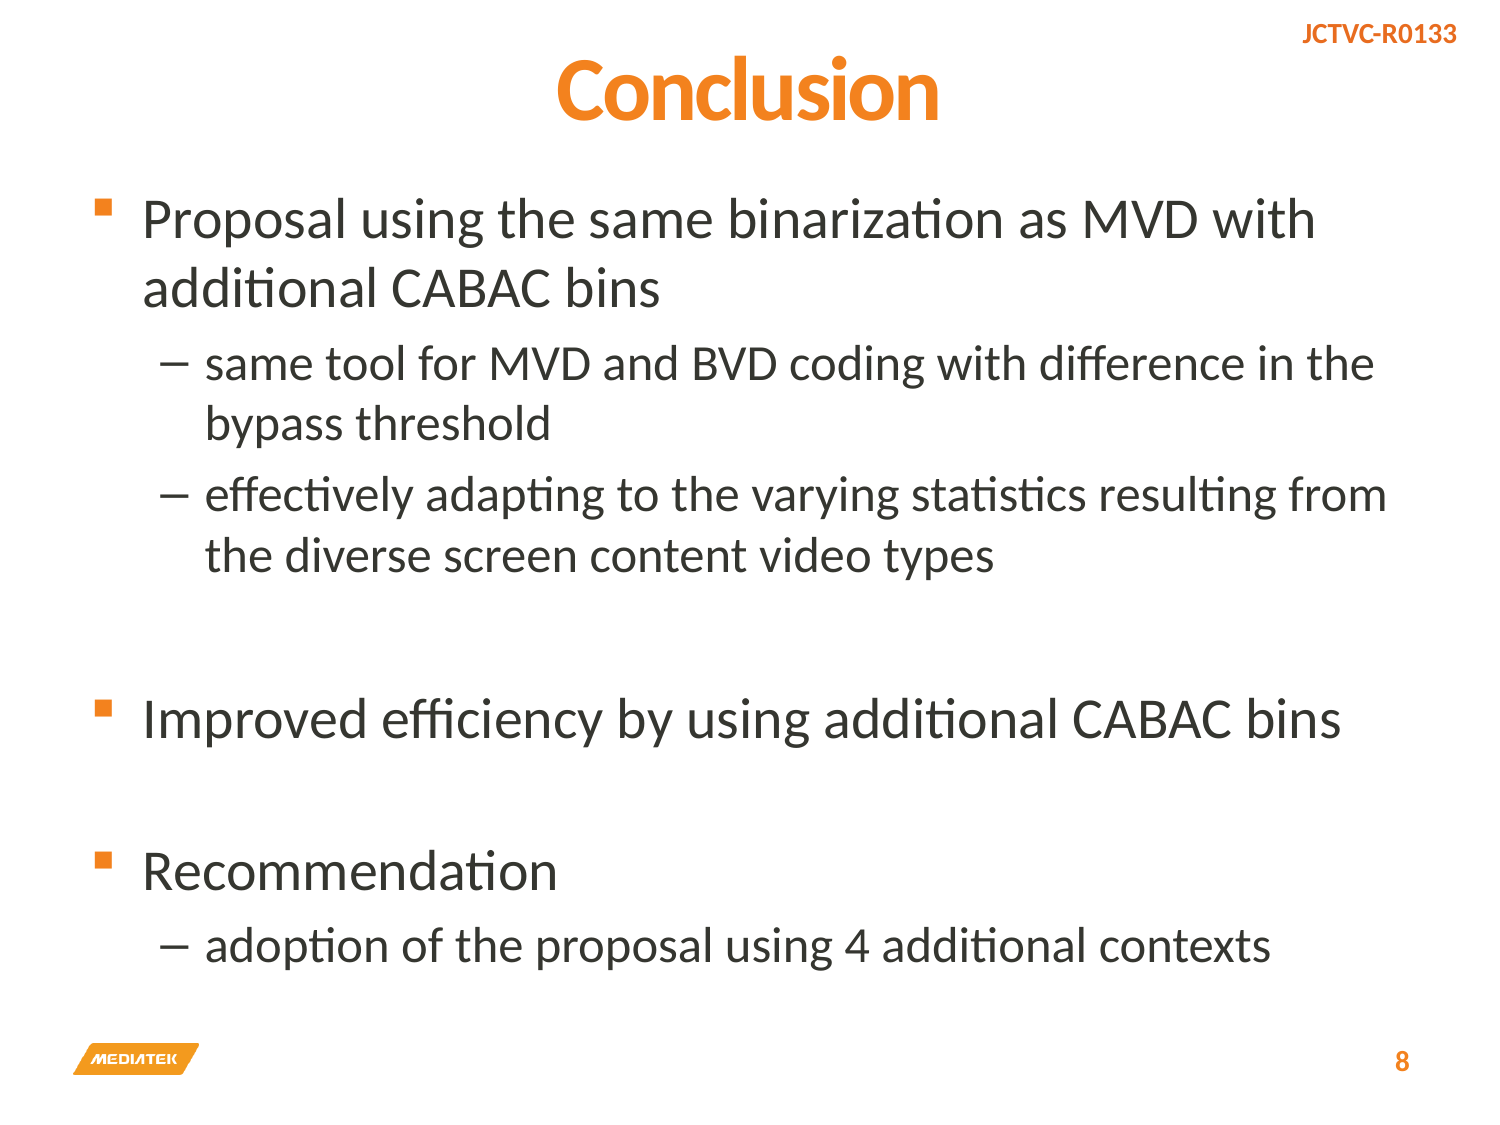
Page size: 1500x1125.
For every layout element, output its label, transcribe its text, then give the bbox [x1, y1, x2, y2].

list Proposal using the same binarization as MVD with additional CABAC bins same tool for MVD and BVD coding with difference in the bypass threshold effectively adapting to the varying statistics resulting from the diverse screen content video types Improved efficiency by using additional CABAC bins Recommendation adoption of the proposal using 4 additional contexts [75, 172, 1425, 990]
title Conclusion [75, 42, 1425, 149]
picture [73, 1043, 199, 1075]
slide_number 8 [1251, 1029, 1425, 1090]
